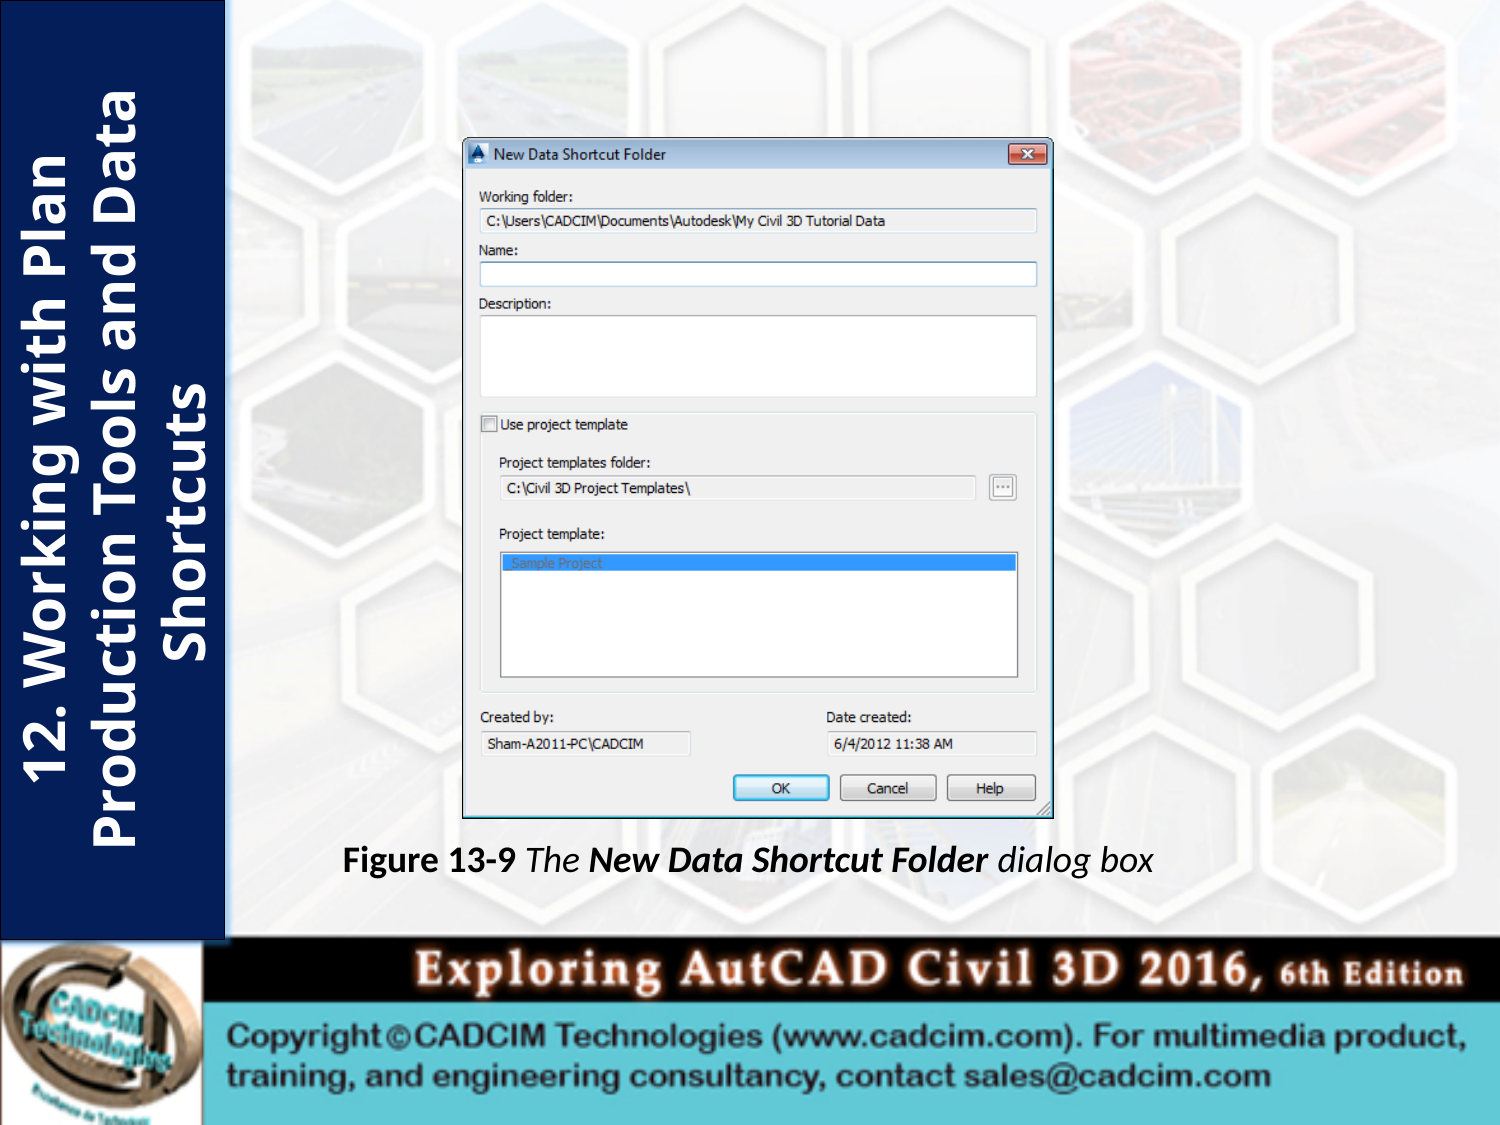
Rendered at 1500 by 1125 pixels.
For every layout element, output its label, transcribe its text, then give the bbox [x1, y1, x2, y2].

picture [0, 0, 1500, 1125]
text_box Figure 13-9 The New Data Shortcut Folder dialog box [328, 827, 1179, 888]
